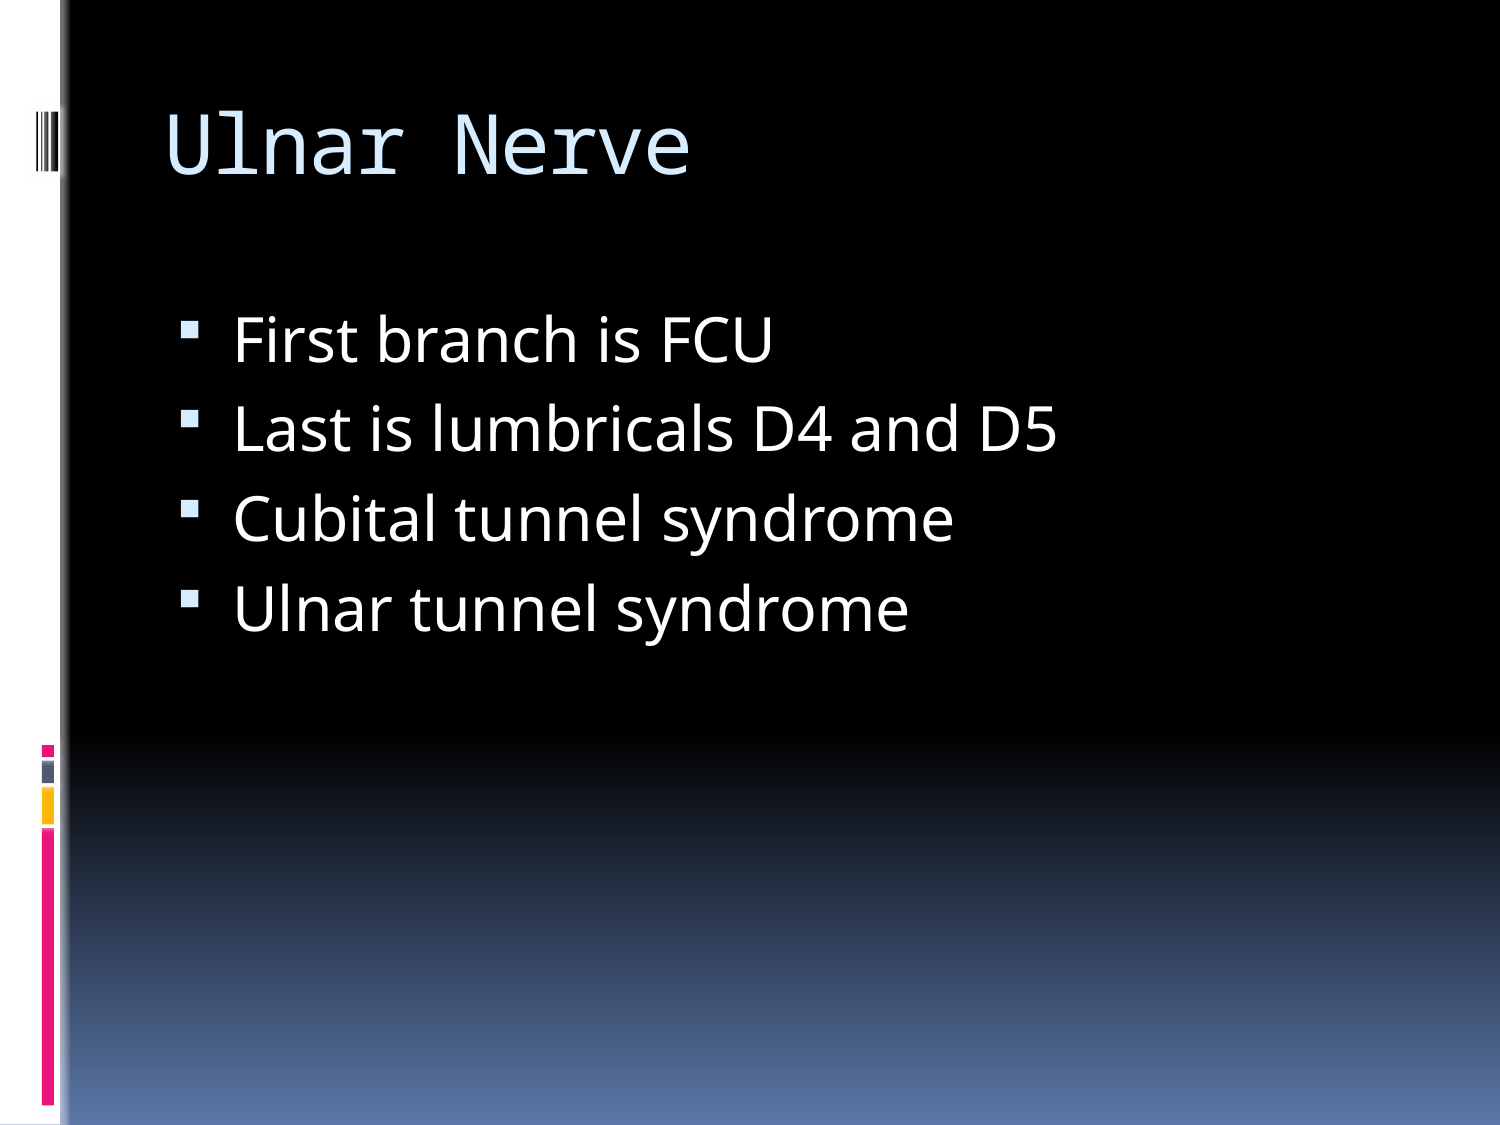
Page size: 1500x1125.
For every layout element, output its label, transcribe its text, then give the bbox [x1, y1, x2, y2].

list First branch is FCU Last is lumbricals D4 and D5 Cubital tunnel syndrome Ulnar tunnel syndrome [150, 292, 1425, 1043]
title Ulnar Nerve [150, 83, 1425, 234]
